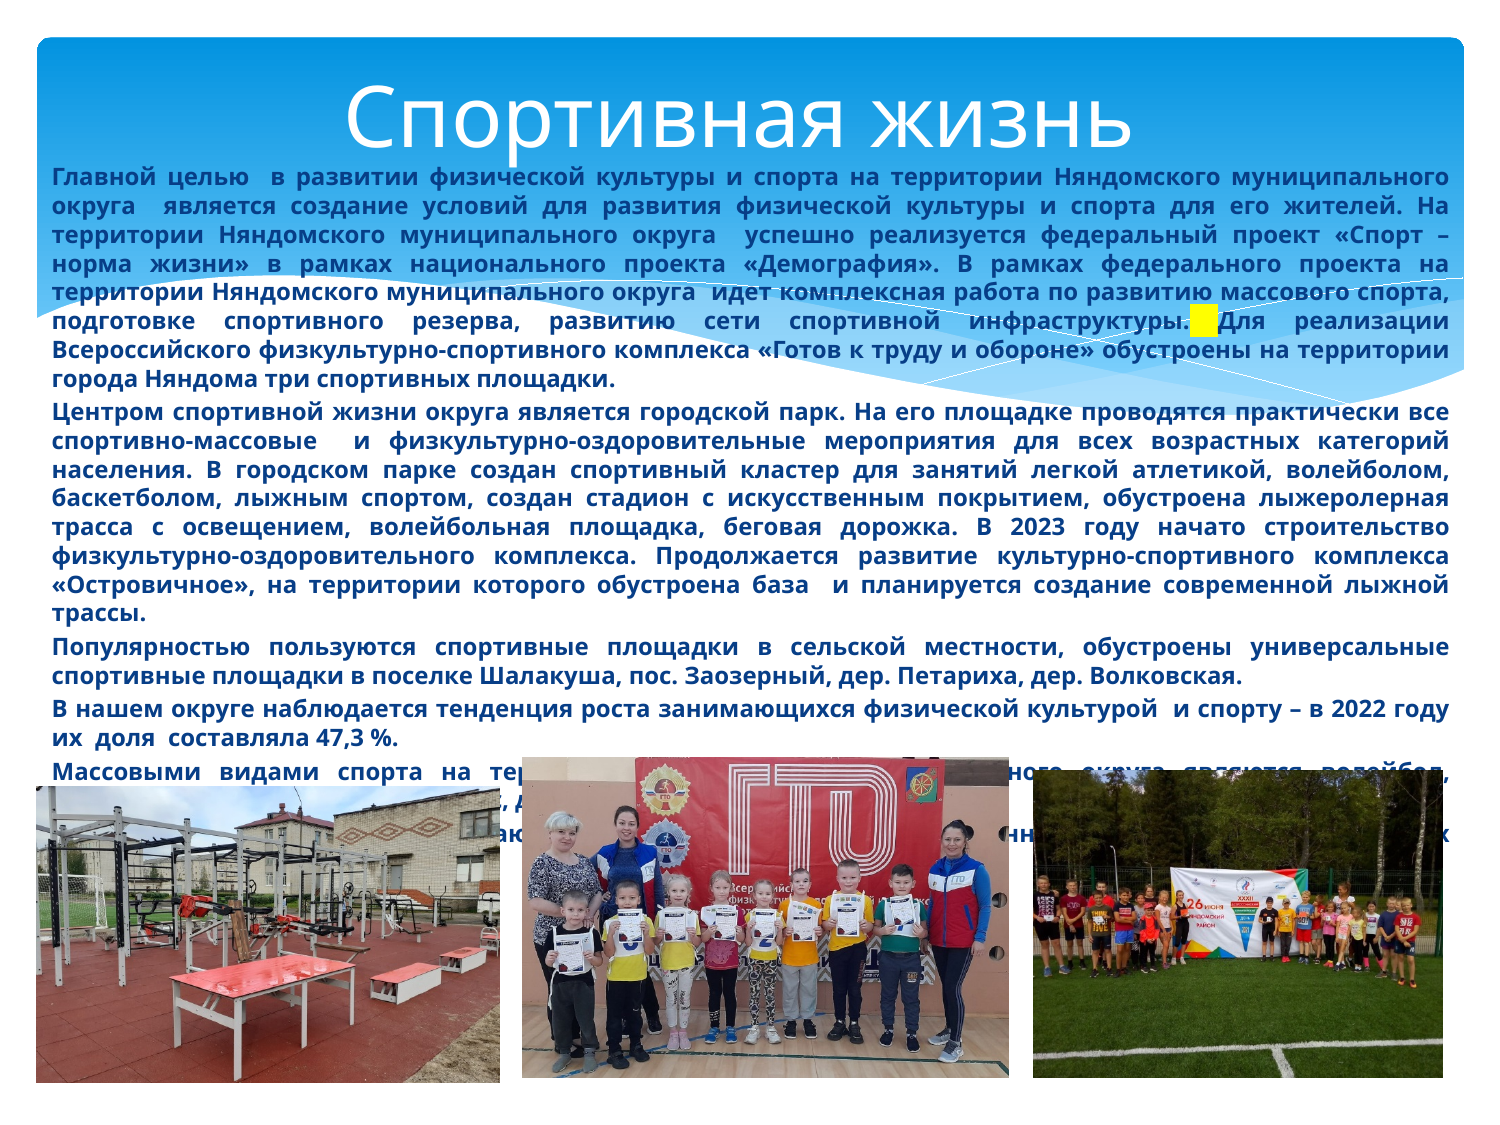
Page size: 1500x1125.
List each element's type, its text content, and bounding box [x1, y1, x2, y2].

picture [1033, 770, 1443, 1078]
picture [522, 757, 1009, 1078]
title Спортивная жизнь [64, 54, 1415, 173]
picture [36, 786, 500, 1083]
list Главной целью в развитии физической культуры и спорта на территории Няндомского муниципального округа является создание условий для развития физической культуры и спорта для его жителей. На территории Няндомского муниципального округа успешно реализуется федеральный проект «Спорт – норма жизни» в рамках национального проекта «Демография». В рамках федерального проекта на территории Няндомского муниципального округа идет комплексная работа по развитию массового спорта, подготовке спортивного резерва, развитию сети спортивной инфраструктуры. Для реализации Всероссийского физкультурно-спортивного комплекса «Готов к труду и обороне» обустроены на территории города Няндома три спортивных площадки. Центром спортивной жизни округа является городской парк. На его площадке проводятся практически все спортивно-массовые и физкультурно-оздоровительные мероприятия для всех возрастных категорий населения. В городском парке создан спортивный кластер для занятий легкой атлетикой, волейболом, баскетболом, лыжным спортом, создан стадион с искусственным покрытием, обустроена лыжеролерная трасса с освещением, волейбольная площадка, беговая дорожка. В 2023 году начато строительство физкультурно-оздоровительного комплекса. Продолжается развитие культурно-спортивного комплекса «Островичное», на территории которого обустроена база и планируется создание современной лыжной трассы. Популярностью пользуются спортивные площадки в сельской местности, обустроены универсальные спортивные площадки в поселке Шалакуша, пос. Заозерный, дер. Петариха, дер. Волковская. В нашем округе наблюдается тенденция роста занимающихся физической культурой и спорту – в 2022 году их доля составляла 47,3 %. Массовыми видами спорта на территории Няндомского муниципального округа являются волейбол, лыжные гонки, настольный теннис, дзюдо, самбо, бокс, футбол. Няндомские спортсмены показывают блестящие результаты в межрайонных, областных и всероссийских соревнованиях. [36, 154, 1465, 898]
